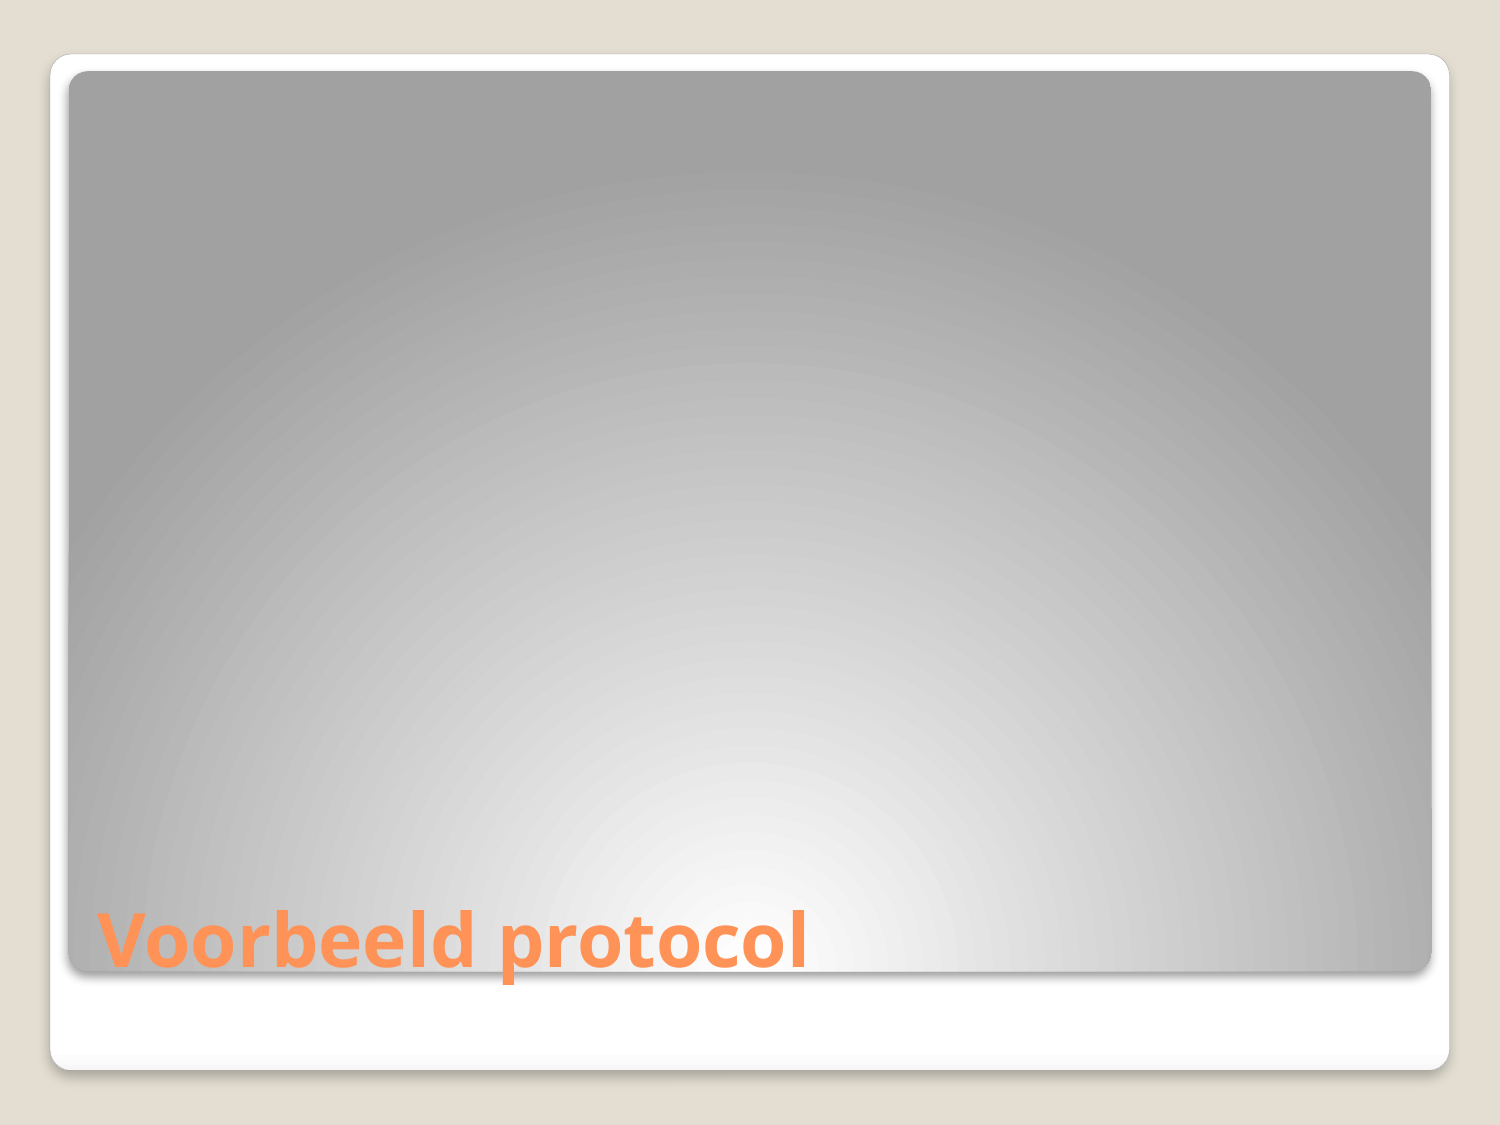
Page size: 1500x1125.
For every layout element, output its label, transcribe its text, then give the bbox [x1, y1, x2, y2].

title Voorbeeld protocol [82, 817, 1425, 990]
